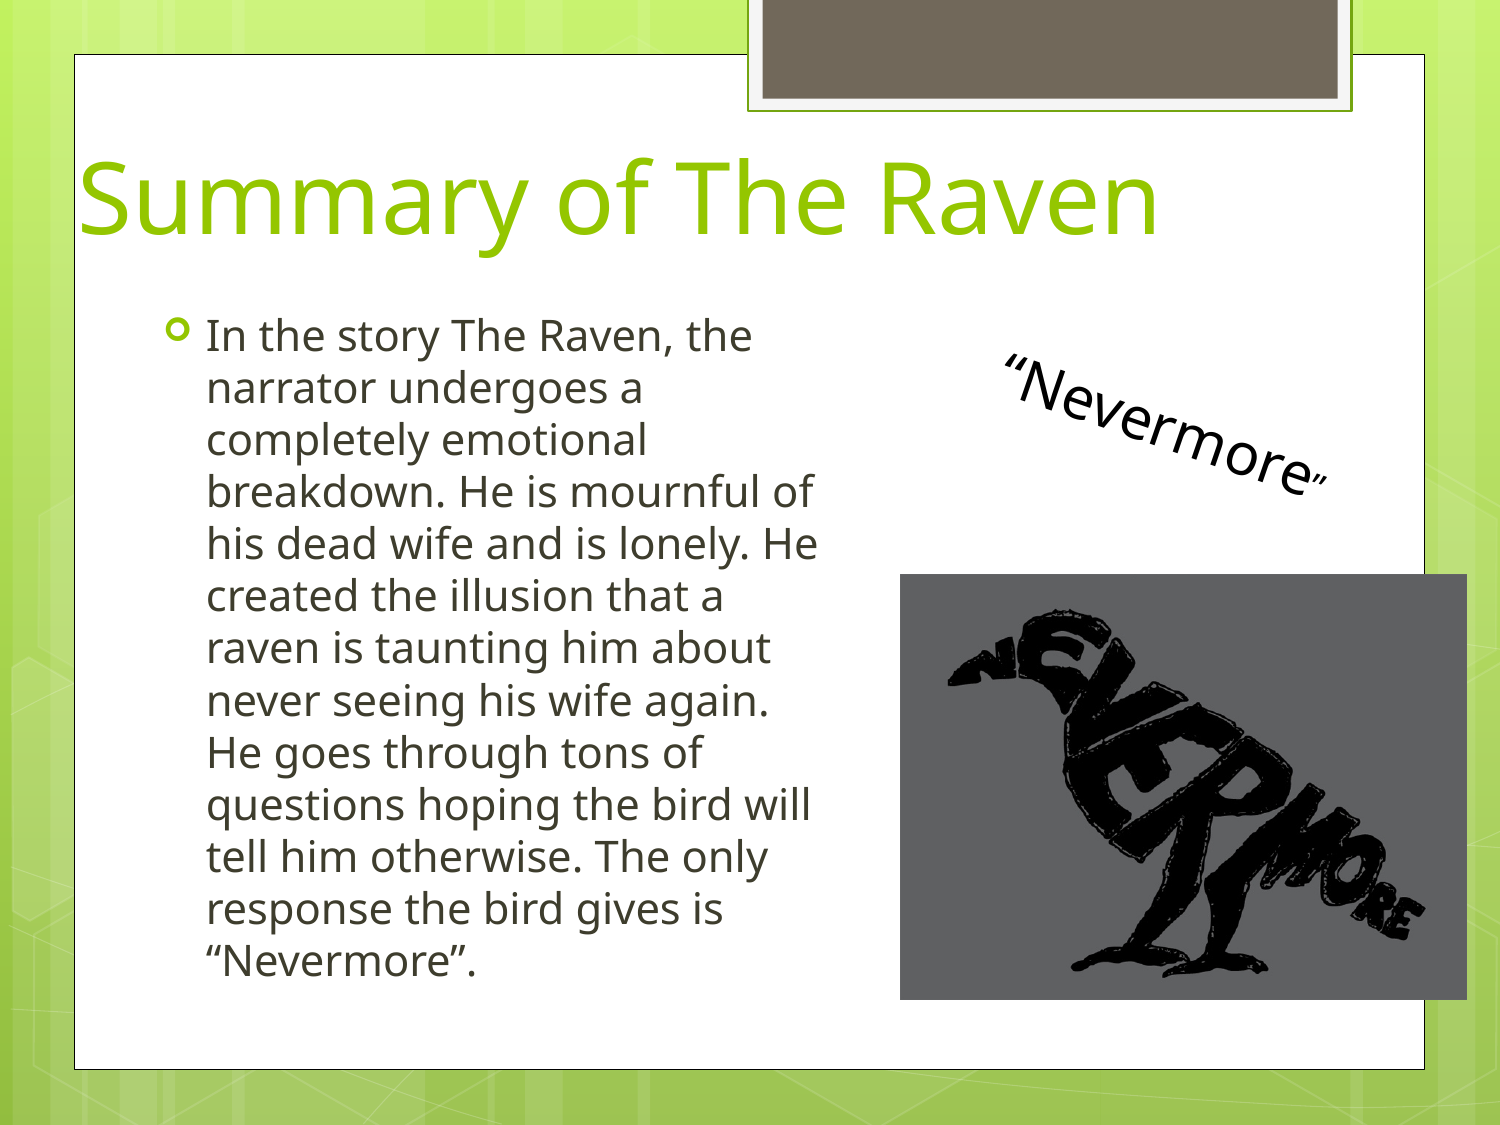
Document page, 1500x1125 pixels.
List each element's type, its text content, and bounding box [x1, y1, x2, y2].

text_box “Nevermore” [975, 324, 1358, 527]
picture [899, 574, 1467, 1001]
list In the story The Raven, the narrator undergoes a completely emotional breakdown. He is mournful of his dead wife and is lonely. He created the illusion that a raven is taunting him about never seeing his wife again. He goes through tons of questions hoping the bird will tell him otherwise. The only response the bird gives is “Nevermore”. [137, 299, 838, 1000]
title Summary of The Raven [62, 75, 1215, 263]
